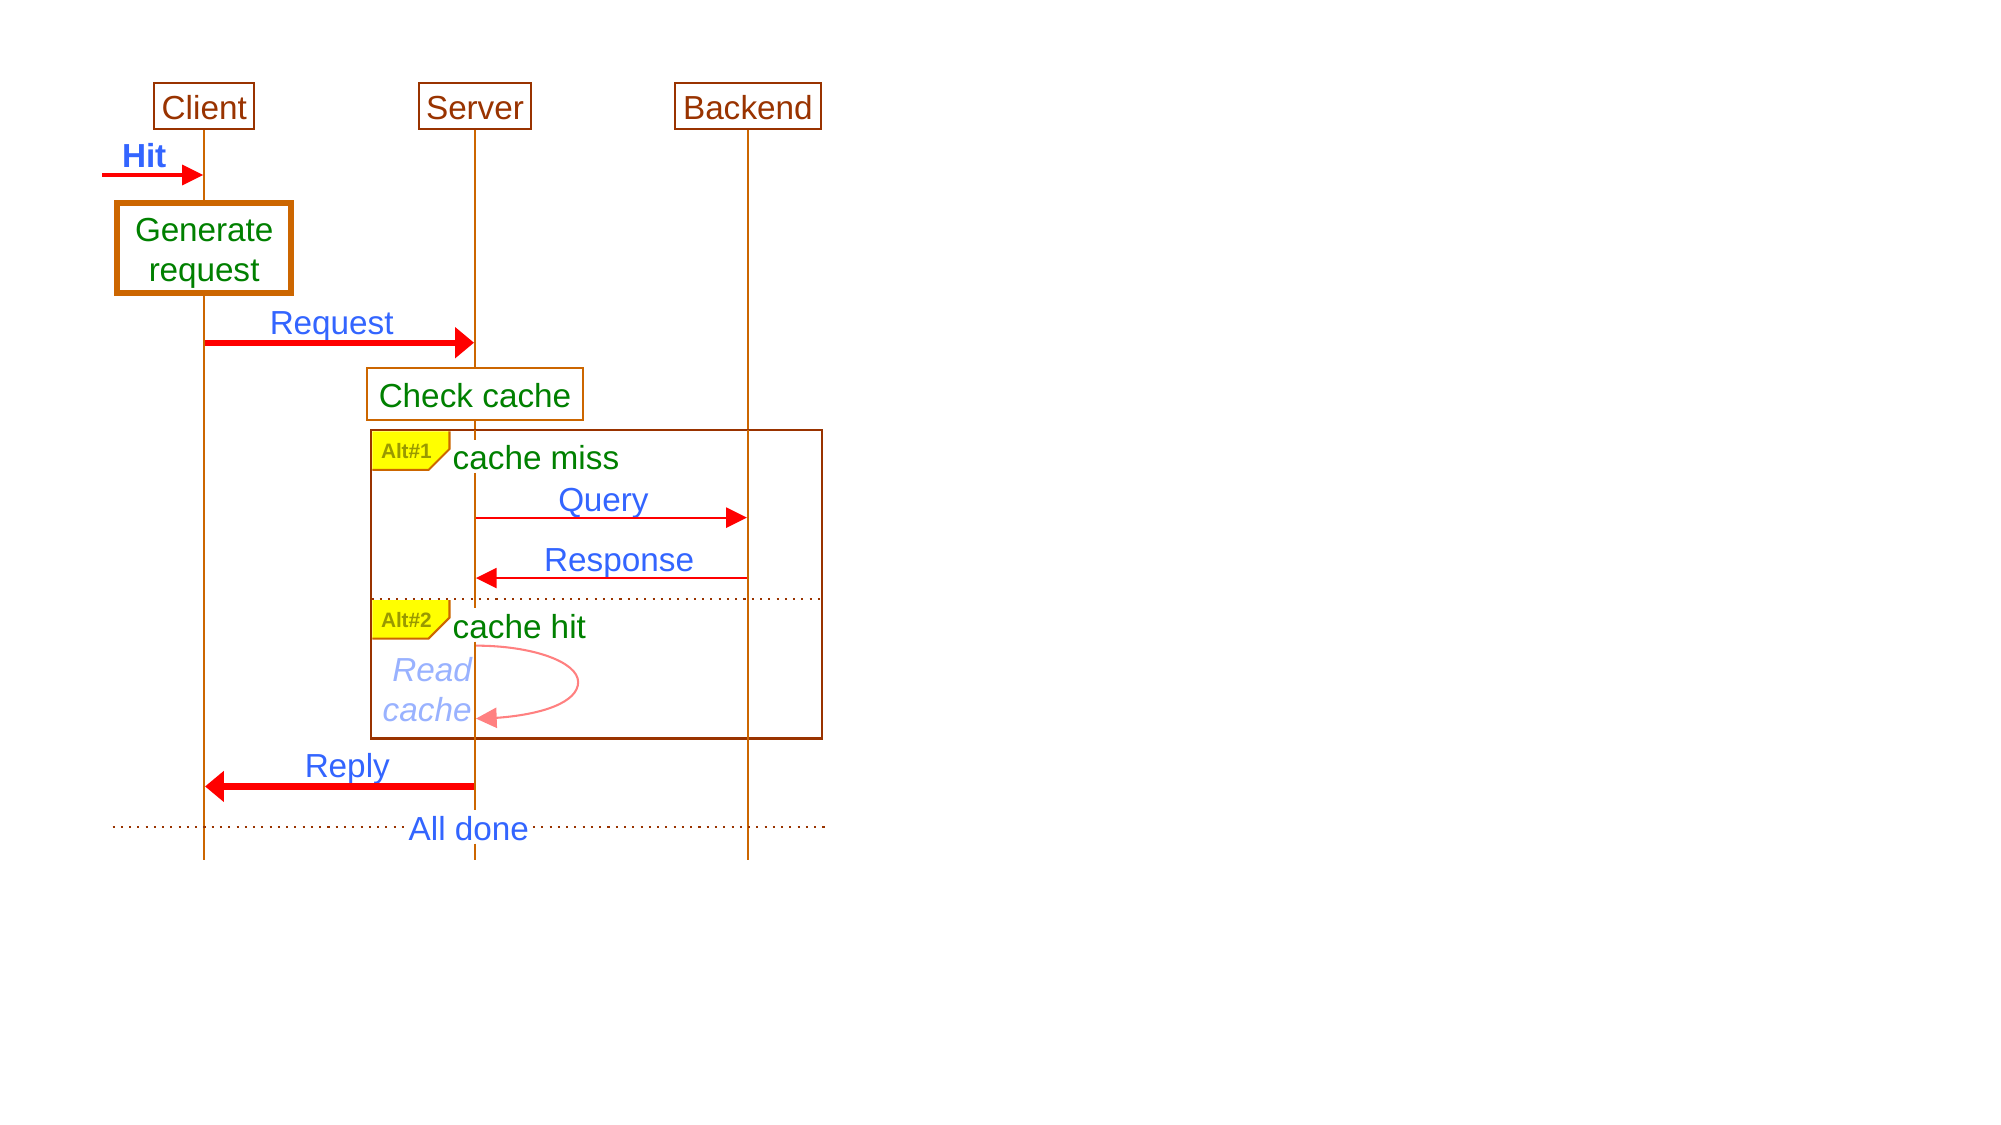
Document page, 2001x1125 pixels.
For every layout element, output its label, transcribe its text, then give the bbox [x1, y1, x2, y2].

text_box Alt#1 [378, 437, 434, 463]
text_box Alt#2 [378, 606, 434, 632]
text_box Read cache [378, 647, 472, 729]
text_box All done [406, 808, 531, 846]
text_box [371, 430, 474, 598]
text_box cache miss [452, 437, 624, 475]
text_box cache hit [452, 606, 591, 644]
text_box [371, 599, 474, 739]
text_box Hit [119, 135, 169, 173]
text_box [476, 645, 579, 729]
text_box Request [267, 302, 396, 340]
text_box [749, 599, 822, 739]
text_box [371, 430, 451, 471]
text_box [372, 600, 451, 640]
text_box Reply [302, 745, 393, 783]
text_box Client [154, 83, 255, 130]
text_box Generate request [116, 203, 292, 293]
text_box [74, 74, 865, 861]
text_box Query [556, 479, 652, 517]
text_box Backend [674, 83, 821, 130]
text_box [372, 431, 451, 471]
text_box [476, 599, 747, 739]
text_box Check cache [367, 367, 583, 420]
text_box [749, 430, 822, 598]
text_box [476, 579, 747, 598]
text_box Response [542, 539, 697, 577]
text_box [476, 430, 747, 517]
text_box Server [418, 83, 532, 130]
text_box [371, 599, 451, 640]
text_box [476, 519, 747, 577]
